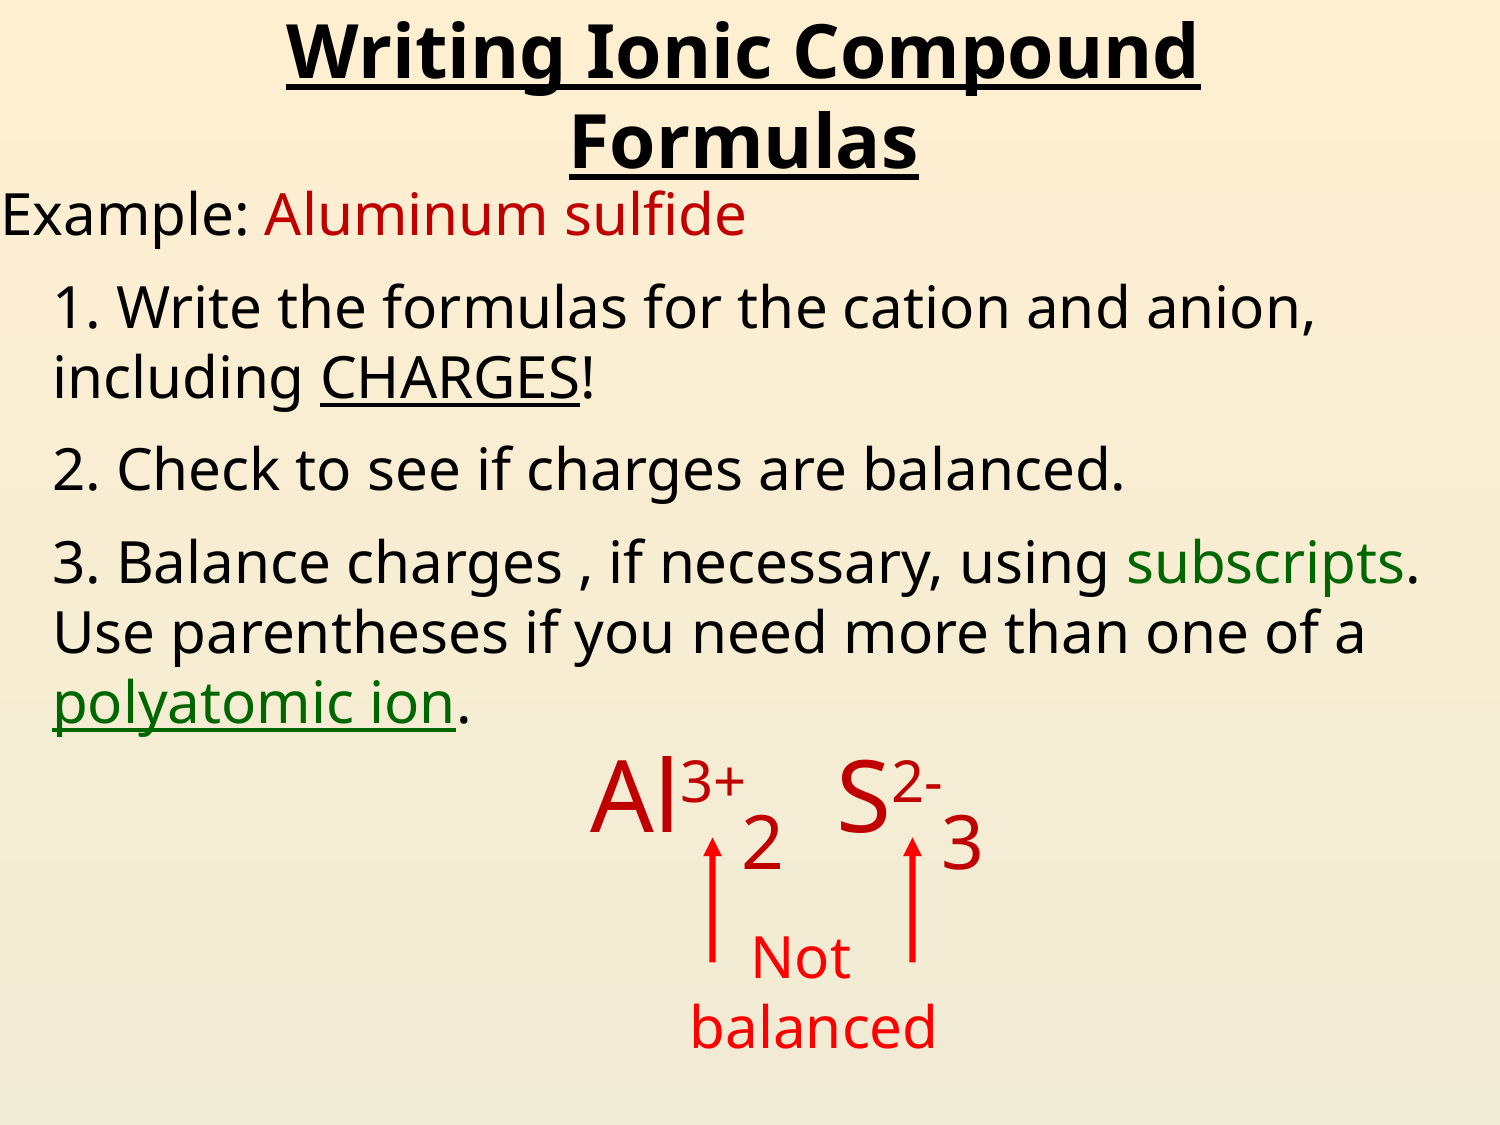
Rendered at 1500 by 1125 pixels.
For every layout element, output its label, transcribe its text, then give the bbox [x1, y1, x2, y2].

text_box [906, 837, 919, 912]
text_box 3 [926, 787, 1000, 893]
text_box 2. Check to see if charges are balanced. [37, 425, 1288, 510]
text_box Not balanced [674, 912, 963, 1068]
text_box [706, 837, 719, 912]
text_box 1. Write the formulas for the cation and anion, including CHARGES! [37, 262, 1450, 418]
text_box Example: Aluminum sulfide [0, 170, 762, 255]
text_box 2 [726, 787, 800, 893]
title Writing Ionic Compound Formulas [112, 37, 1376, 151]
text_box 3. Balance charges , if necessary, using subscripts. Use parentheses if you need more than one of a polyatomic ion. [37, 517, 1463, 813]
text_box S2- [821, 813, 926, 860]
text_box Al3+ [575, 813, 726, 860]
